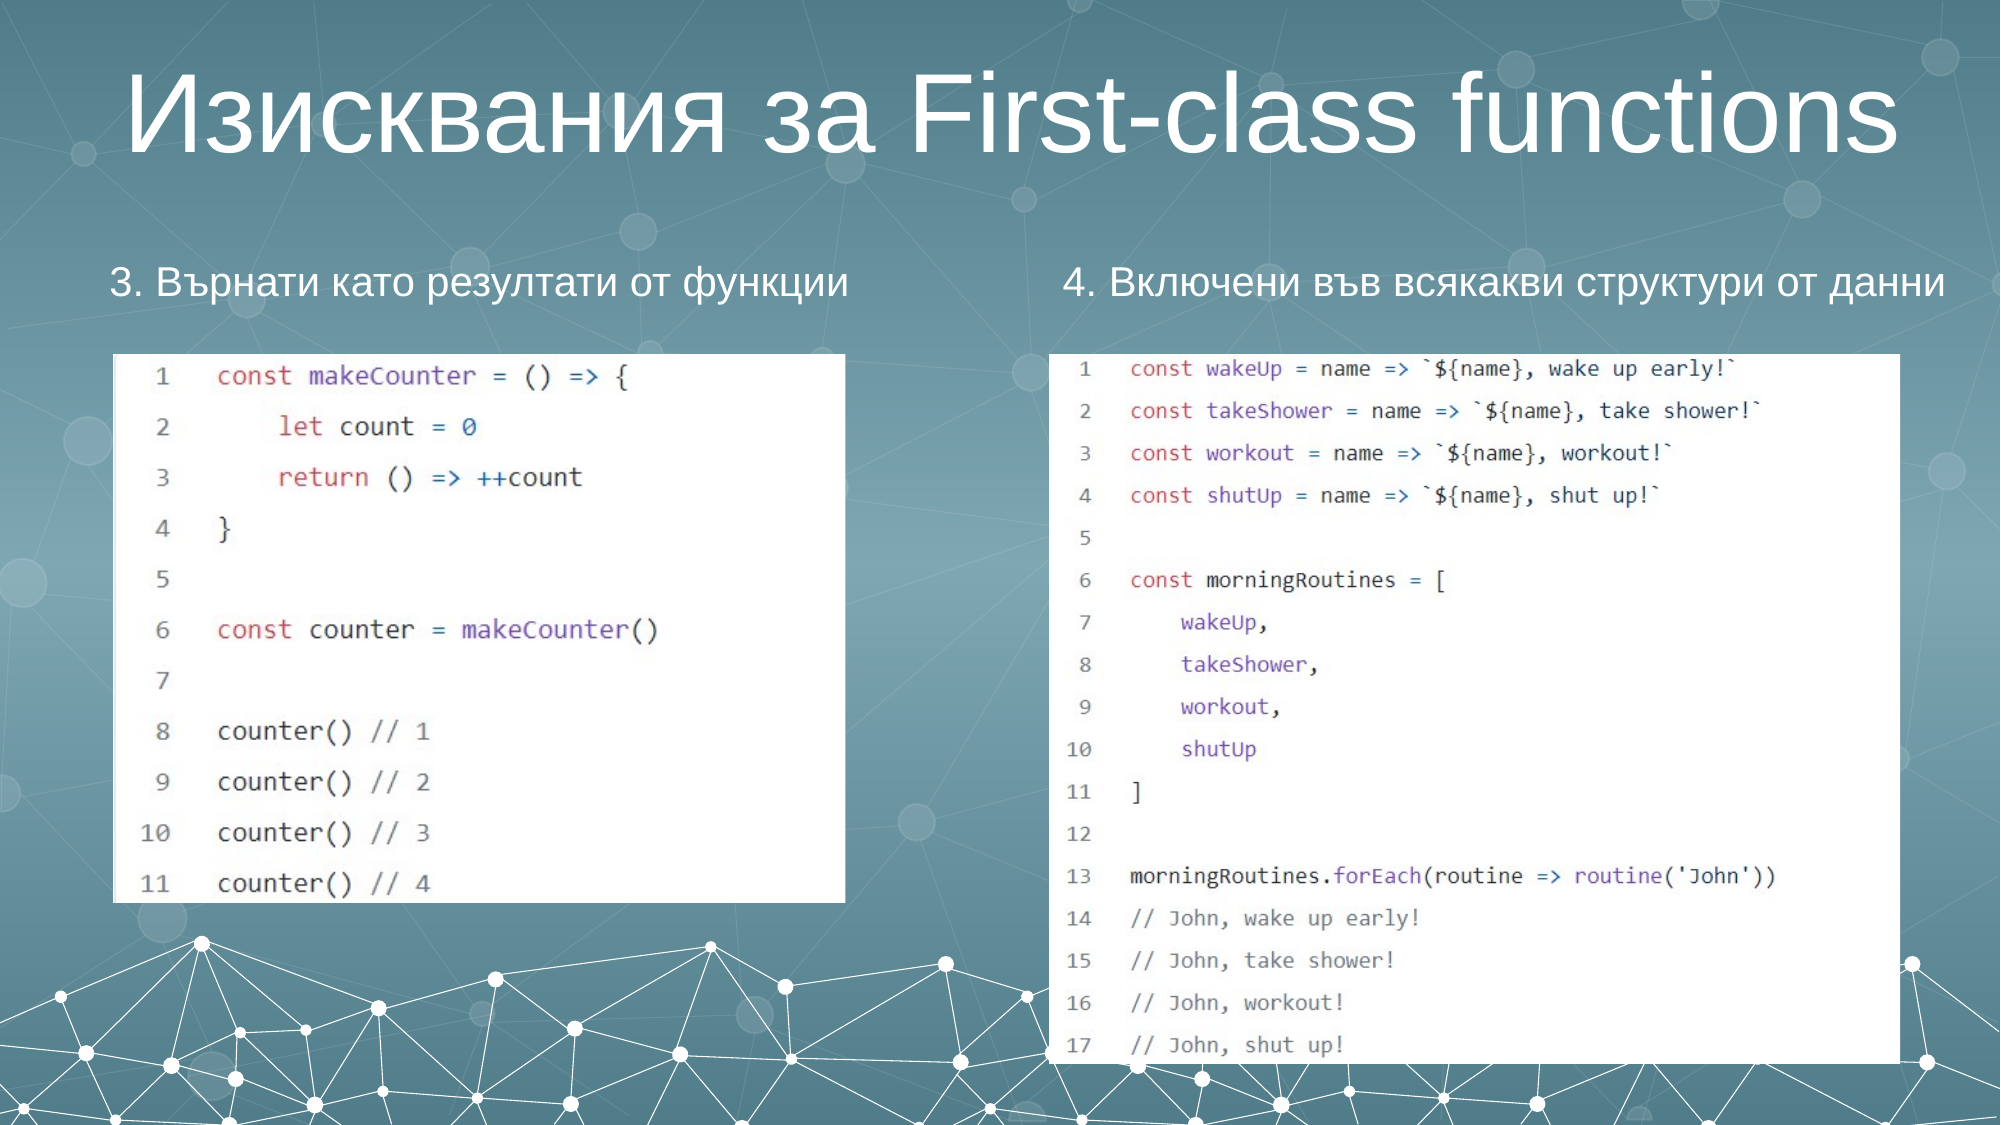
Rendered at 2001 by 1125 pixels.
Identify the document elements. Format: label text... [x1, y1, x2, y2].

picture [113, 354, 846, 903]
text_box 4. Включени във всякакви структури от данни [1047, 247, 1980, 313]
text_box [0, 936, 2000, 1125]
picture [1044, 354, 1901, 1069]
text_box Изисквания за First-class functions [108, 32, 2000, 183]
text_box 3. Върнати като резултати от функции [94, 247, 988, 313]
